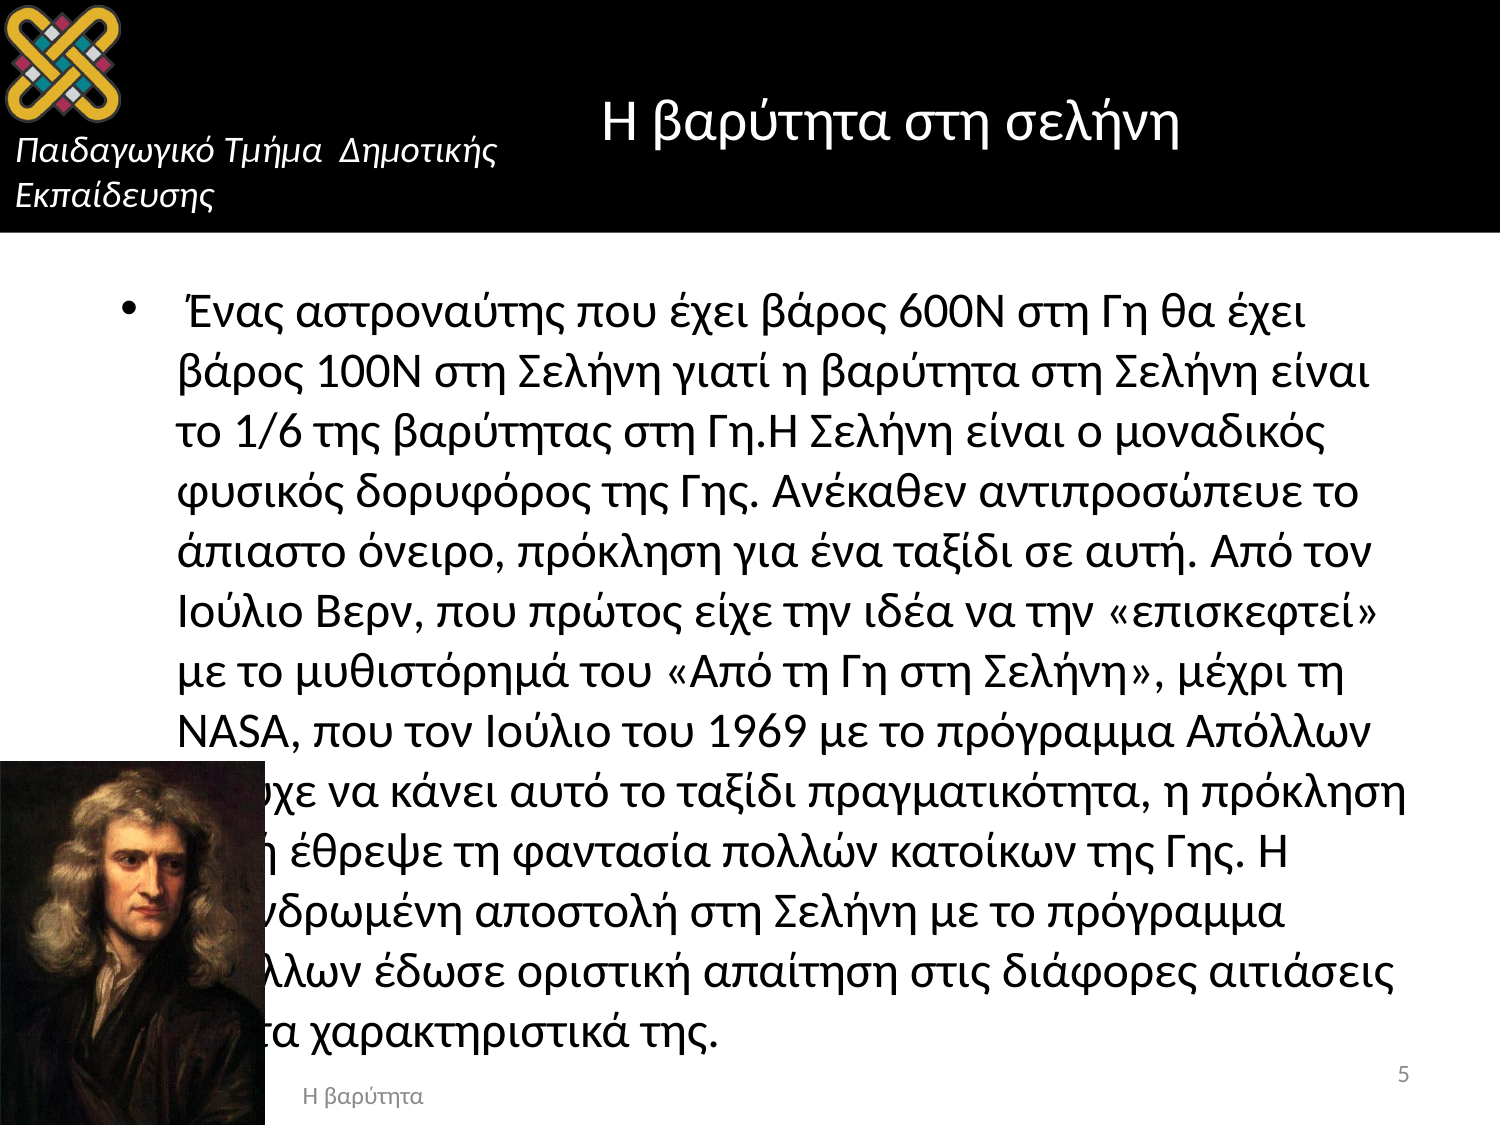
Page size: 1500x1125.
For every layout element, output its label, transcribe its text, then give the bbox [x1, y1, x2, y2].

picture [0, 0, 126, 126]
text_box Παιδαγωγικό Τμήμα Δημοτικής Εκπαίδευσης [0, 117, 539, 222]
picture [0, 761, 265, 1125]
title Η βαρύτητα στη σελήνη [0, 0, 1500, 233]
list Ένας αστροναύτης που έχει βάρος 600Ν στη Γη θα έχει βάρος 100Ν στη Σελήνη γιατί η βαρύτητα στη Σελήνη είναι το 1/6 της βαρύτητας στη Γη.Η Σελήνη είναι ο μοναδικός φυσικός δορυφόρος της Γης. Ανέκαθεν αντιπροσώπευε το άπιαστο όνειρο, πρόκληση για ένα ταξίδι σε αυτή. Από τον Ιούλιο Βερν, που πρώτος είχε την ιδέα να την «επισκεφτεί» με το μυθιστόρημά του «Από τη Γη στη Σελήνη», μέχρι τη NASA, που τον Ιούλιο του 1969 με το πρόγραμμα Απόλλων πέτυχε να κάνει αυτό το ταξίδι πραγματικότητα, η πρόκληση αυτή έθρεψε τη φαντασία πολλών κατοίκων της Γης. Η επανδρωμένη αποστολή στη Σελήνη με το πρόγραμμα Απόλλων έδωσε οριστική απαίτηση στις διάφορες αιτιάσεις για τα χαρακτηριστικά της. [105, 269, 1432, 973]
footer Η βαρύτητα [268, 1065, 604, 1125]
slide_number 5 [1074, 1042, 1425, 1103]
